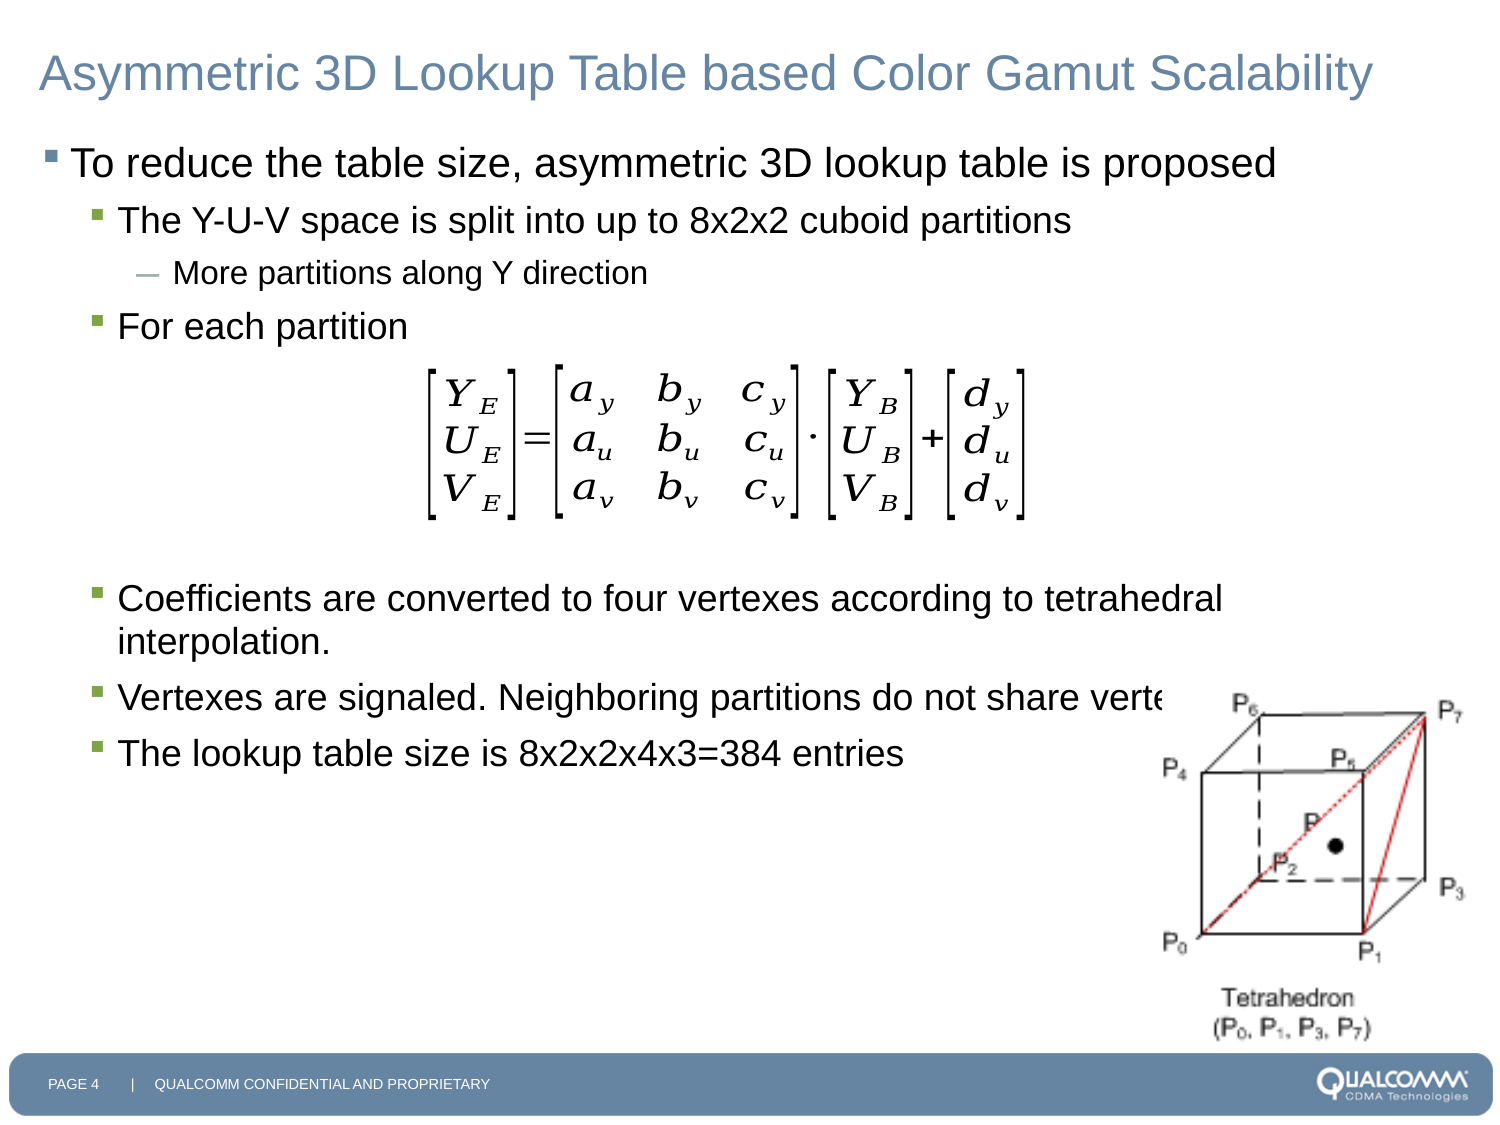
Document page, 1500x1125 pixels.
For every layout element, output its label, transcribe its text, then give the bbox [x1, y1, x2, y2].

picture [1162, 687, 1466, 1044]
picture [0, 1048, 1500, 1125]
title Asymmetric 3D Lookup Table based Color Gamut Scalability [23, 44, 1457, 138]
list To reduce the table size, asymmetric 3D lookup table is proposed The Y-U-V space is split into up to 8x2x2 cuboid partitions More partitions along Y direction For each partition Coefficients are converted to four vertexes according to tetrahedral interpolation. Vertexes are signaled. Neighboring partitions do not share vertexes The lookup table size is 8x2x2x4x3=384 entries [26, 131, 1457, 1004]
